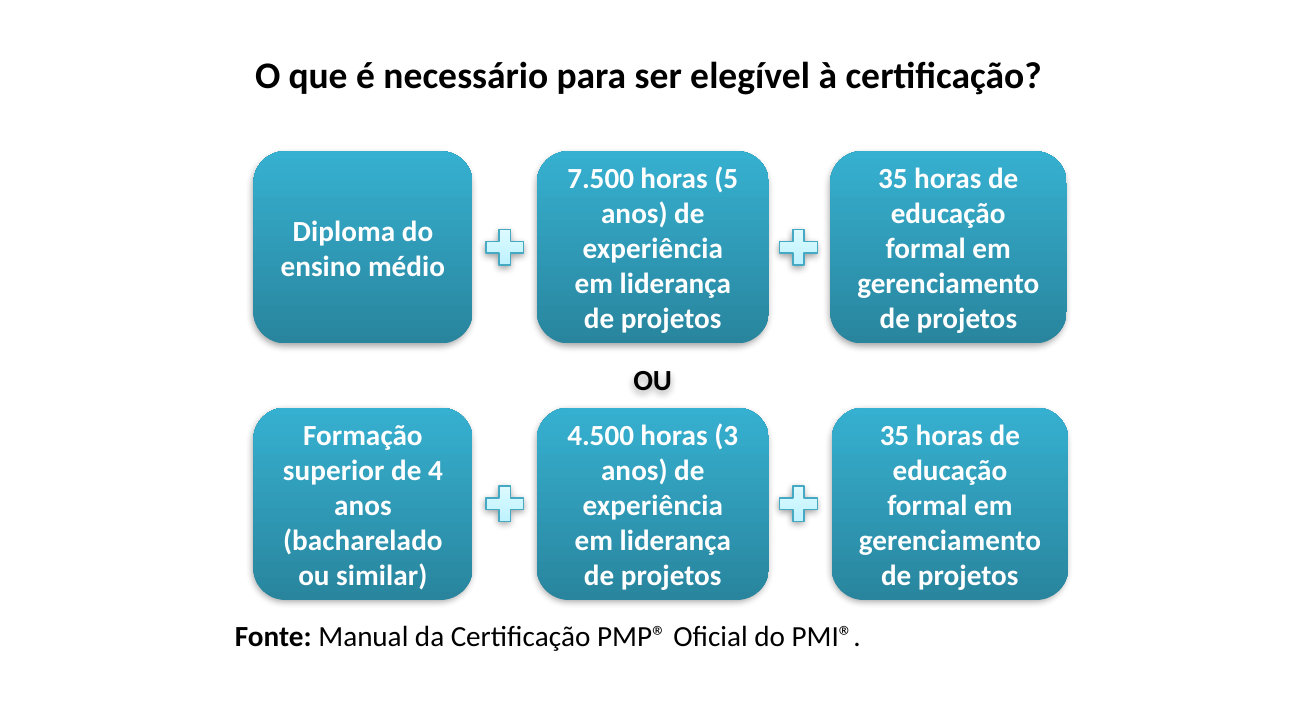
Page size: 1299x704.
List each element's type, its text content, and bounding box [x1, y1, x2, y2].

text_box O que é necessário para ser elegível à certificação? [0, 45, 1299, 100]
text_box Fonte: Manual da Certificação PMP® Oficial do PMI®. [223, 611, 1098, 652]
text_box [253, 150, 1069, 601]
